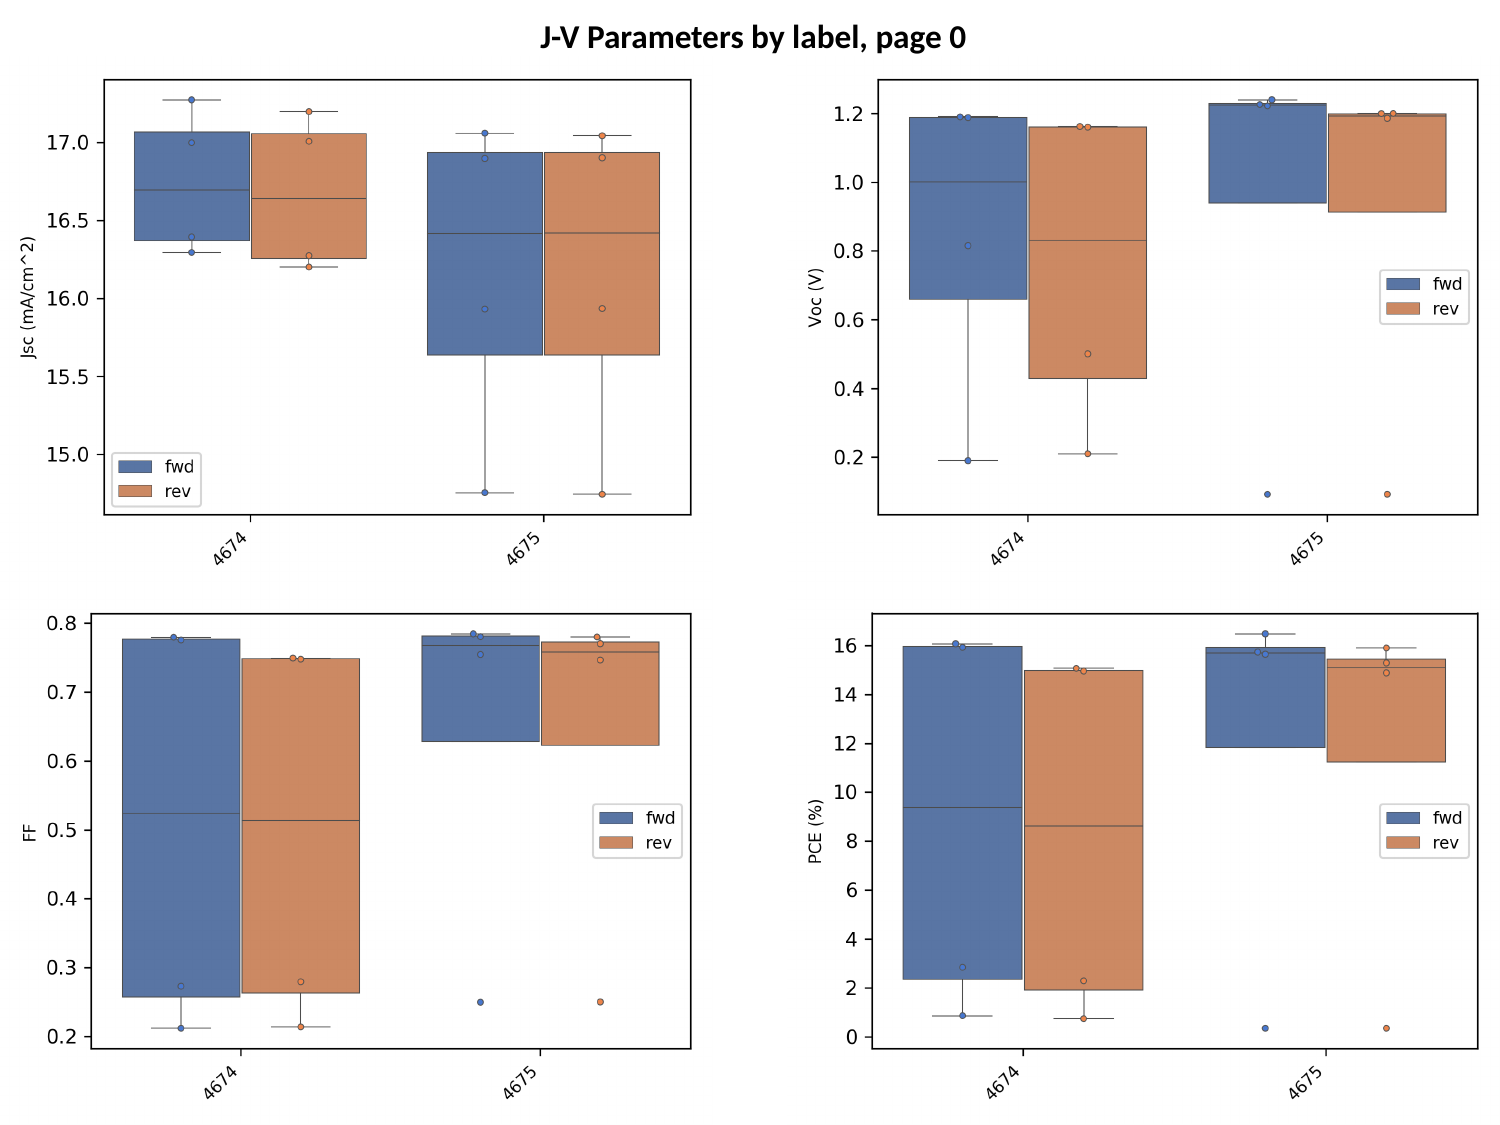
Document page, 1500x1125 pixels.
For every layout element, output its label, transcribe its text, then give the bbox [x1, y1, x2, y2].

title J-V Parameters by label, page 0 [0, 0, 1500, 75]
picture [0, 56, 713, 1125]
picture [787, 56, 1500, 1125]
